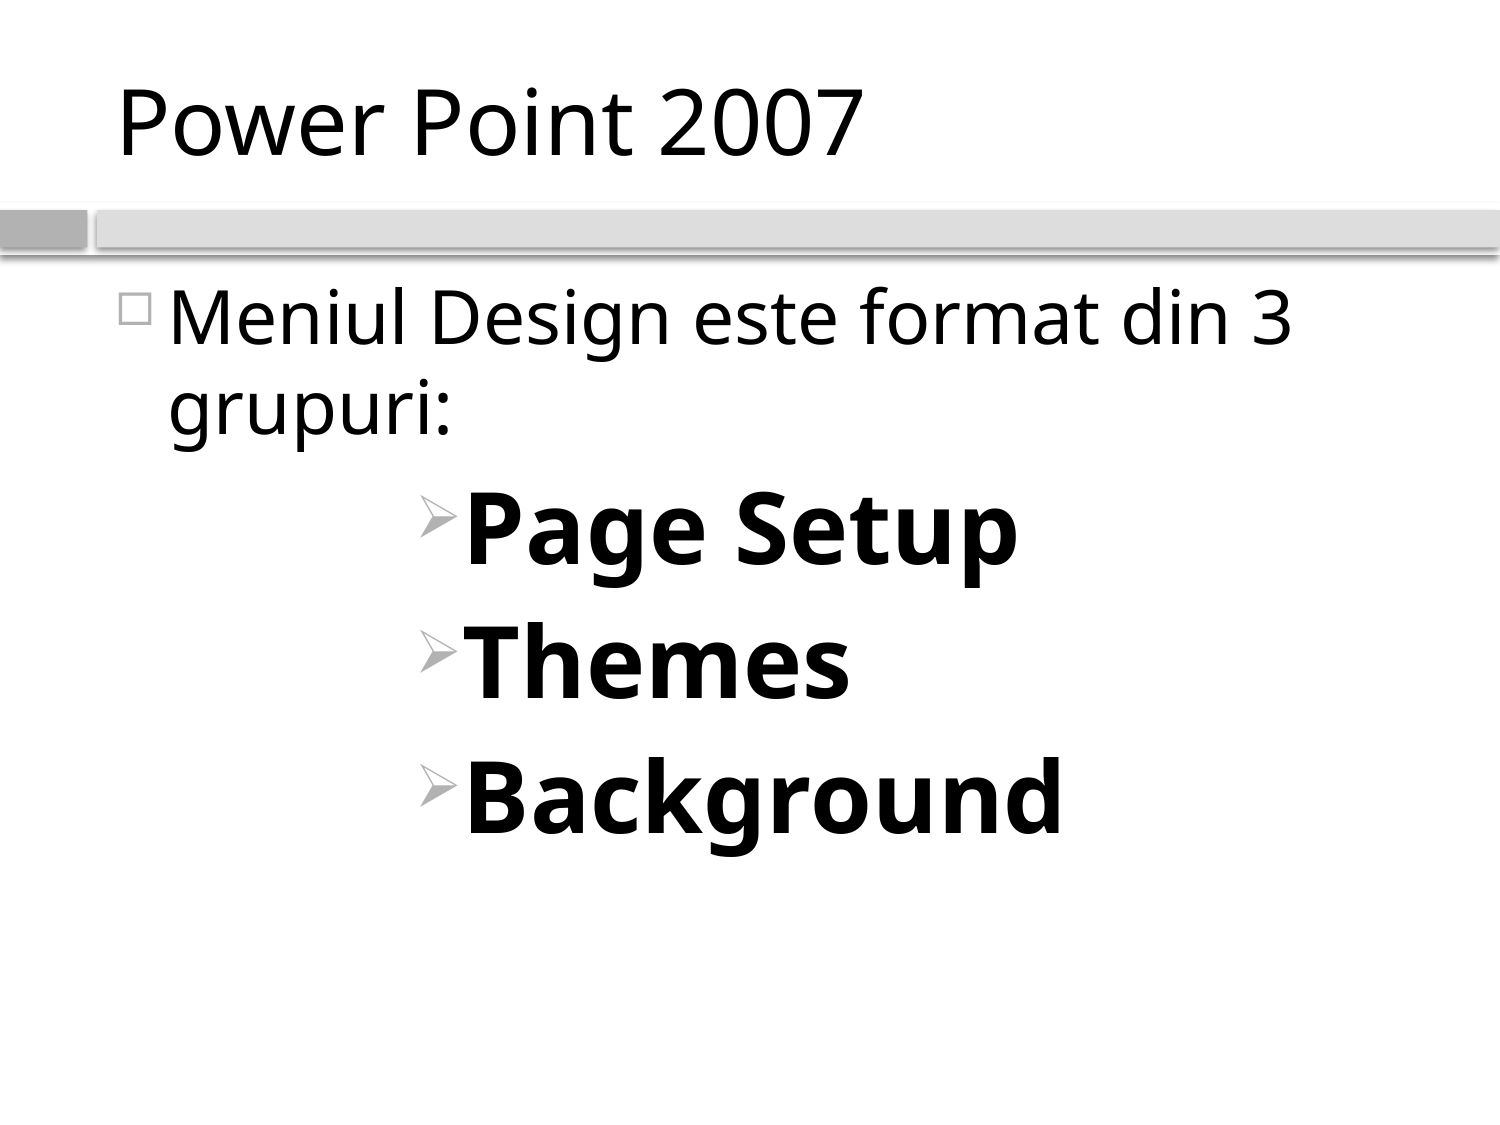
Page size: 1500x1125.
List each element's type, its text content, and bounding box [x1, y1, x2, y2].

title Power Point 2007 [100, 37, 1438, 200]
list Meniul Design este format din 3 grupuri: Page Setup Themes Background [100, 262, 1438, 1000]
